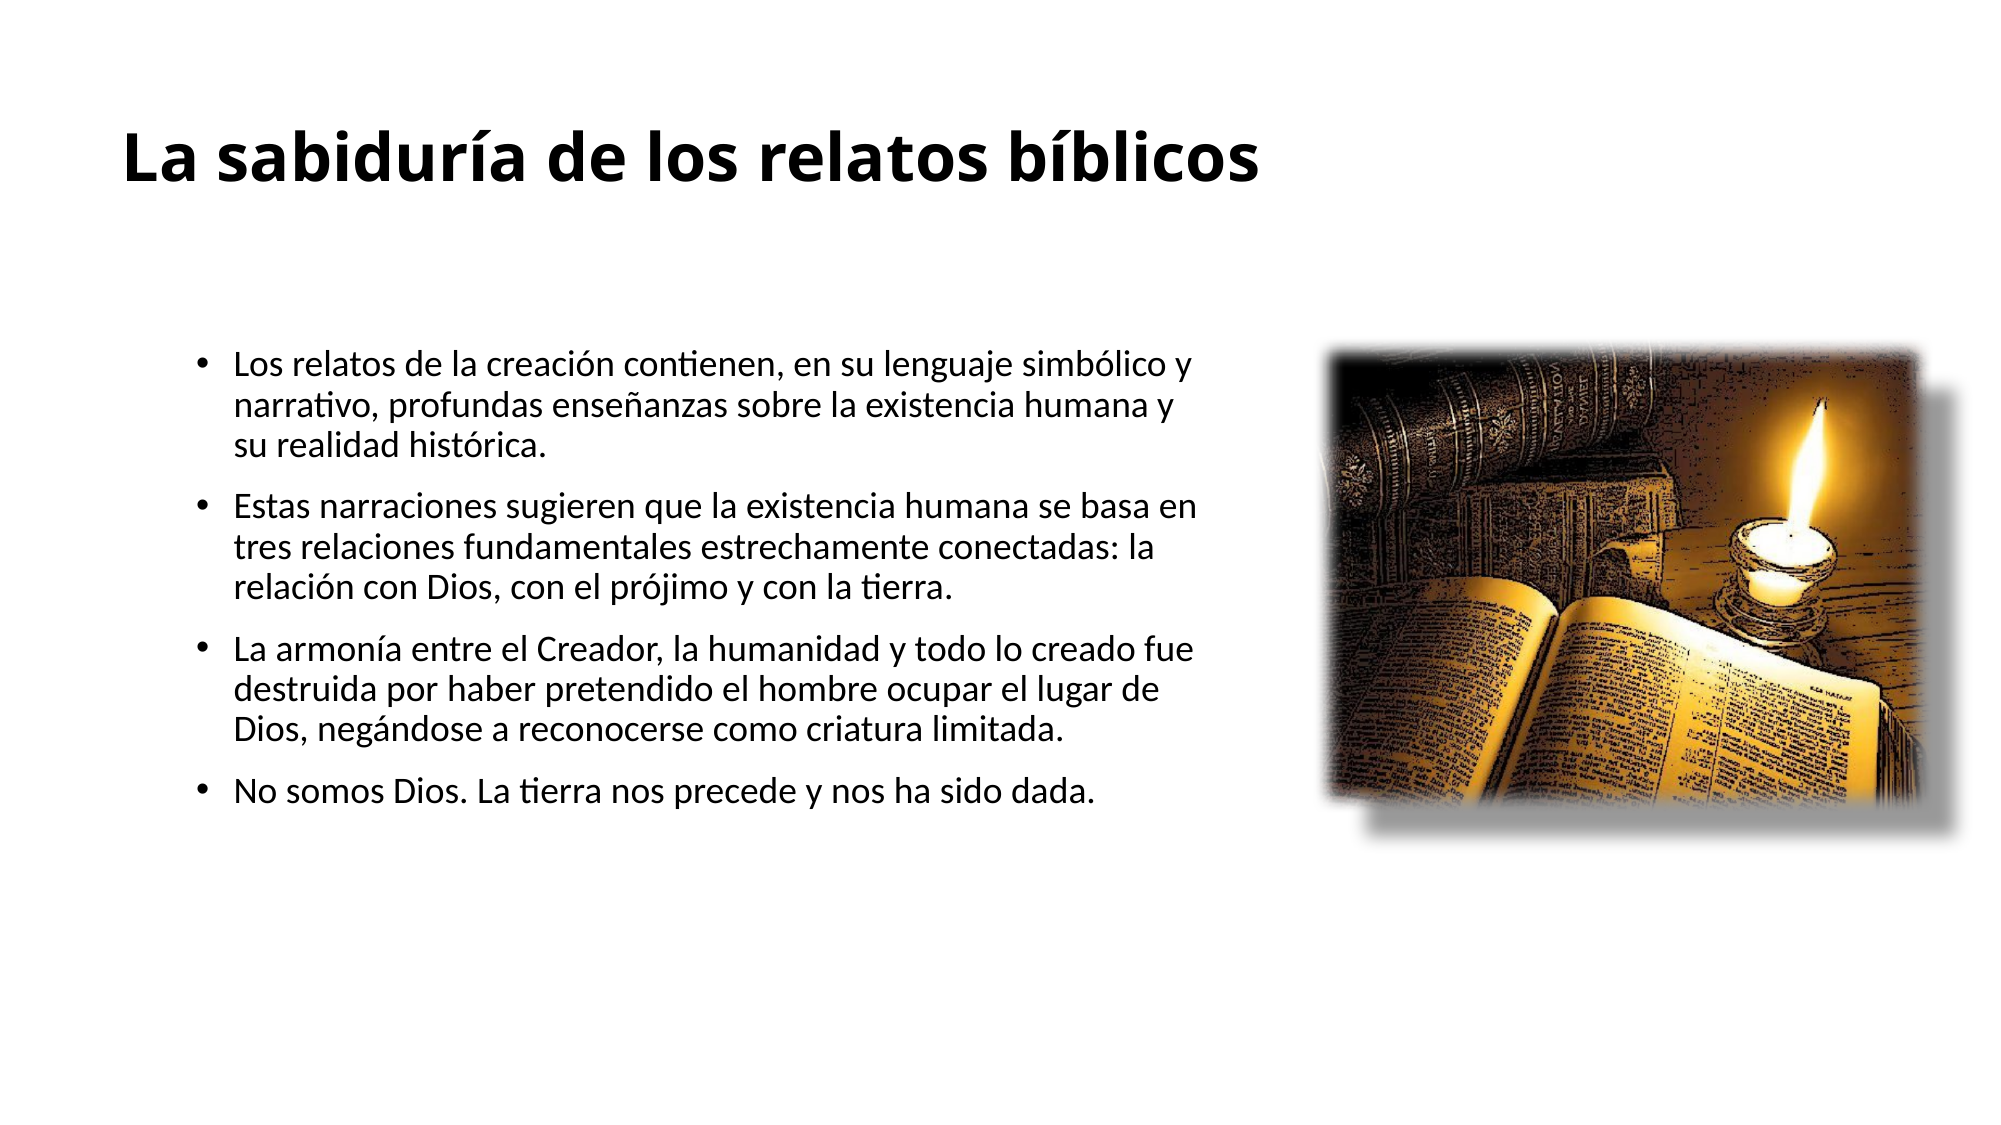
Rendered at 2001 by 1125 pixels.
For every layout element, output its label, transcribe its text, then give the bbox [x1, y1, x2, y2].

picture [1313, 336, 1933, 813]
title La sabiduría de los relatos bíblicos [106, 103, 1625, 217]
list Los relatos de la creación contienen, en su lenguaje simbólico y narrativo, profundas enseñanzas sobre la existencia humana y su realidad histórica. Estas narraciones sugieren que la existencia humana se basa en tres relaciones fundamentales estrechamente conectadas: la relación con Dios, con el prójimo y con la tierra. La armonía entre el Creador, la humanidad y todo lo creado fue destruida por haber pretendido el hombre ocupar el lugar de Dios, negándose a reconocerse como criatura limitada. No somos Dios. La tierra nos precede y nos ha sido dada. [181, 336, 1217, 1022]
